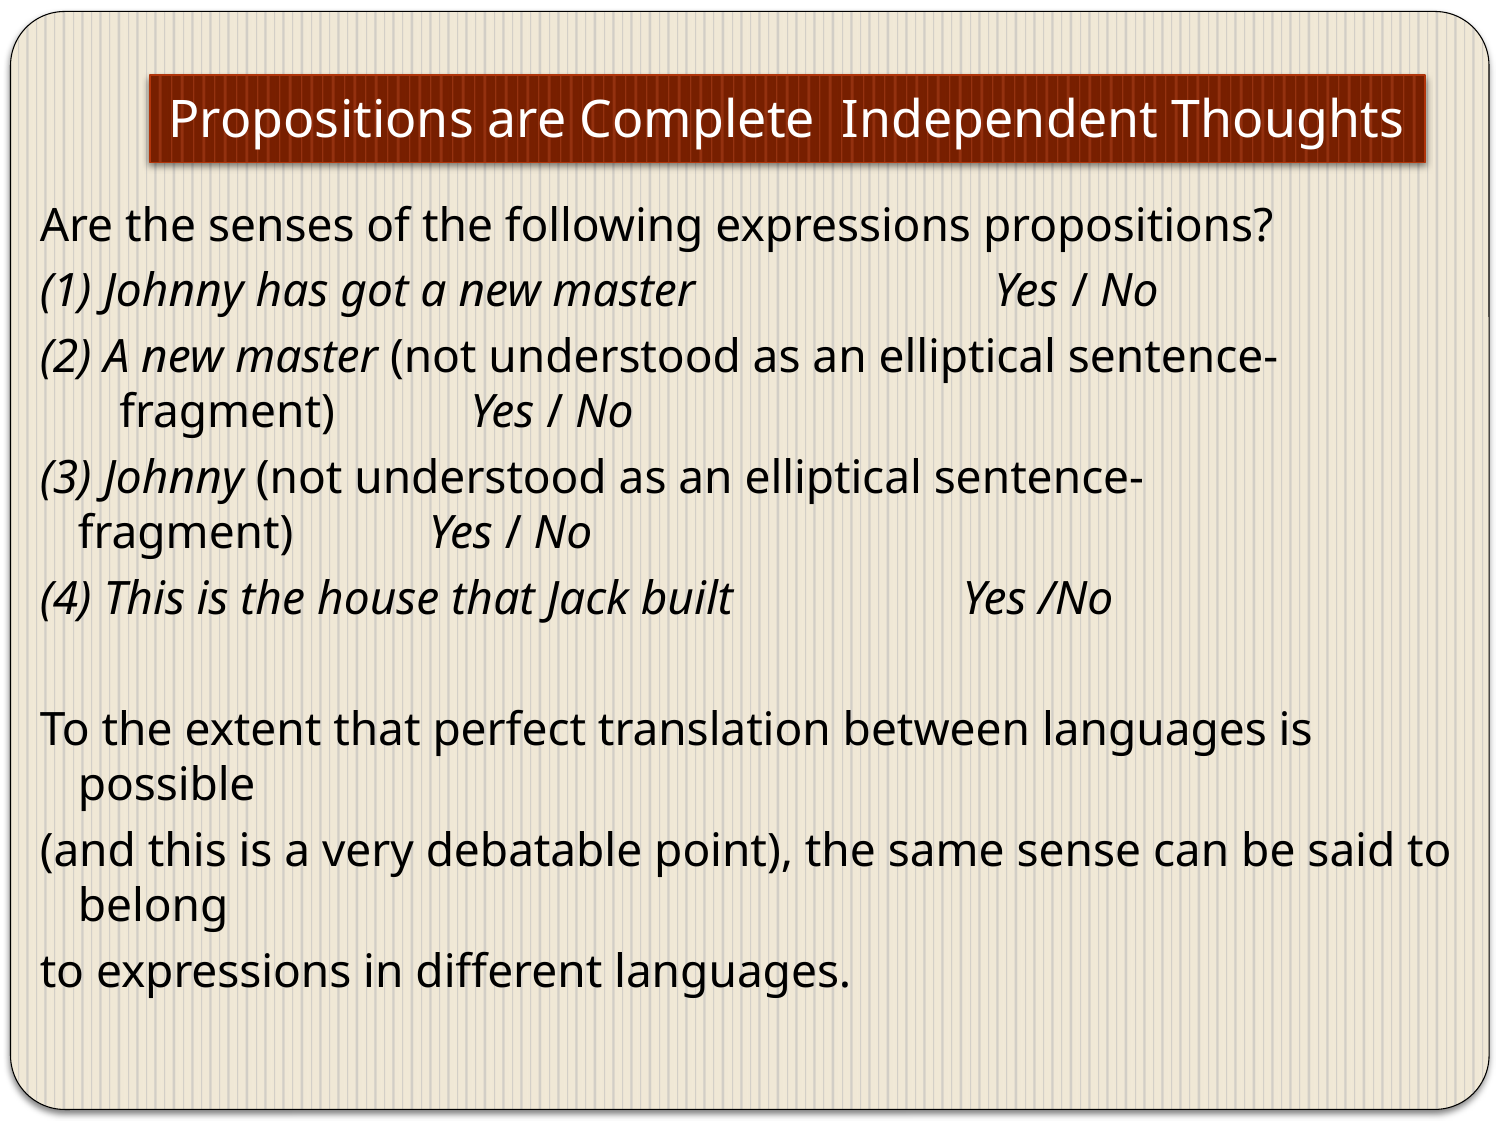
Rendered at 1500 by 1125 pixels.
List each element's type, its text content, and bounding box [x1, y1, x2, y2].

title Propositions are Complete Independent Thoughts [149, 74, 1426, 163]
list Are the senses of the following expressions propositions? (1) Johnny has got a new master Yes / No (2) A new master (not understood as an elliptical sentence- fragment) Yes / No (3) Johnny (not understood as an elliptical sentence- fragment) Yes / No (4) This is the house that Jack built Yes /No To the extent that perfect translation between languages is possible (and this is a very debatable point), the same sense can be said to belong to expressions in different languages. [24, 187, 1500, 1125]
